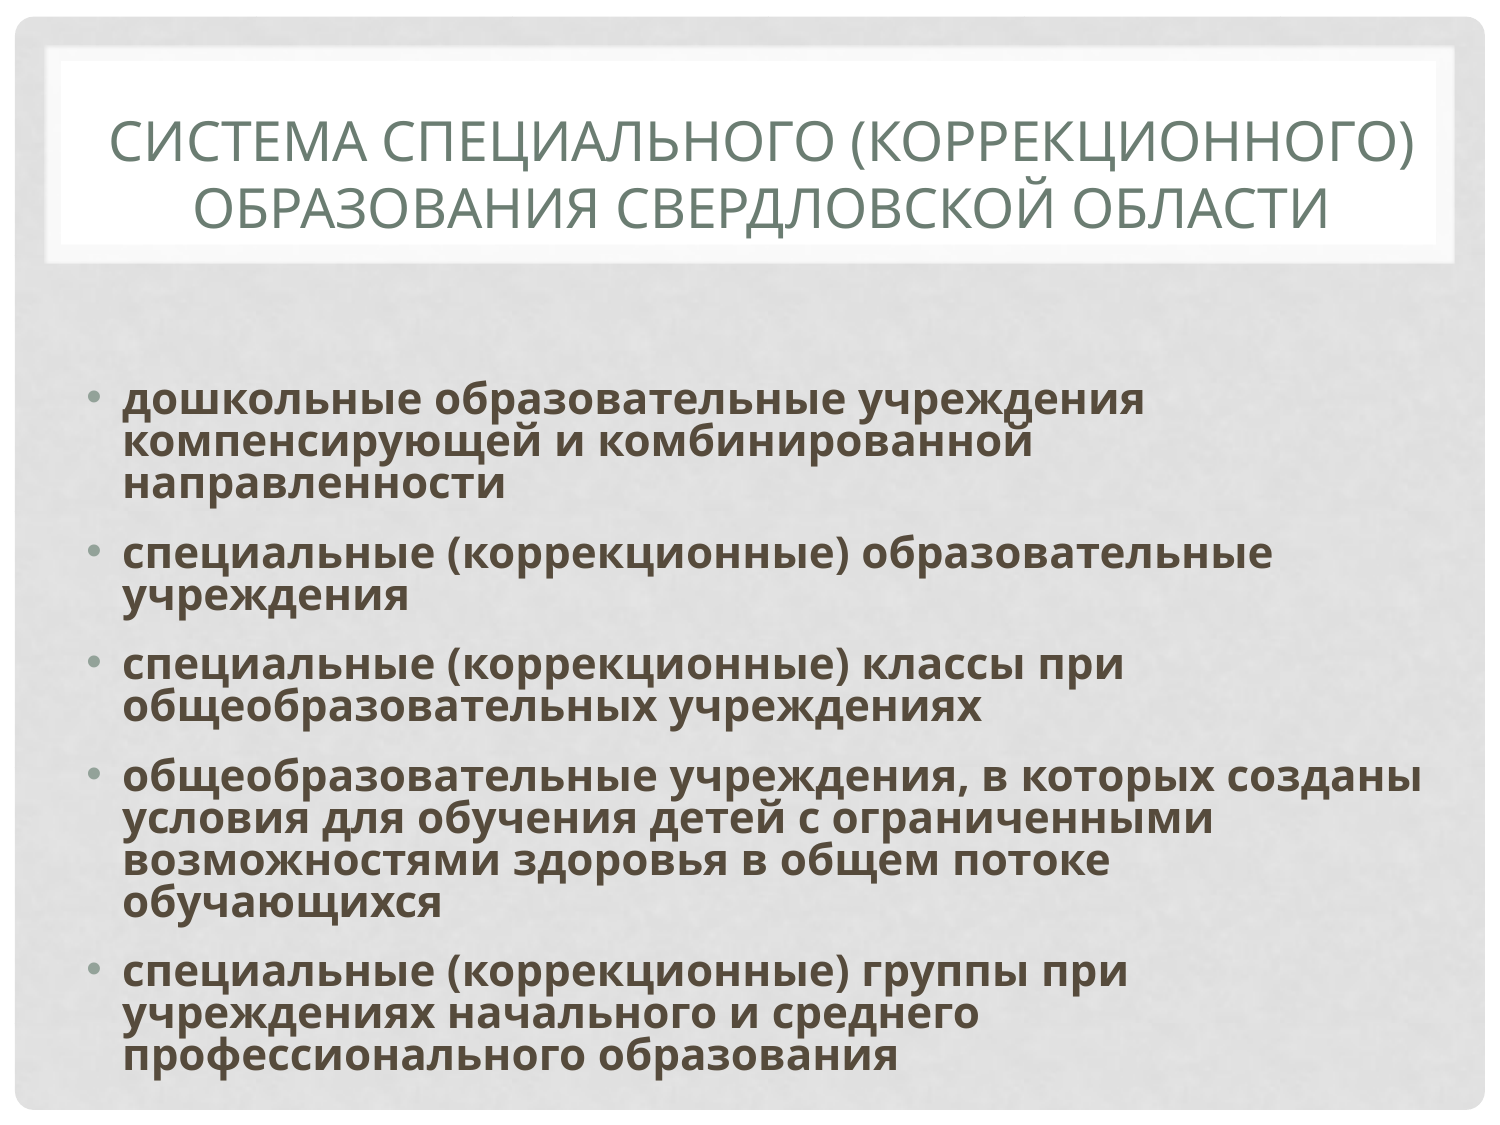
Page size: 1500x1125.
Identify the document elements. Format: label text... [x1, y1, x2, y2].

list дошкольные образовательные учреждения компенсирующей и комбинированной направленности специальные (коррекционные) образовательные учреждения специальные (коррекционные) классы при общеобразовательных учреждениях общеобразовательные учреждения, в которых созданы условия для обучения детей с ограниченными возможностями здоровья в общем потоке обучающихся специальные (коррекционные) группы при учреждениях начального и среднего профессионального образования [53, 373, 1447, 1094]
title Система специального (коррекционного) образования Свердловской области [76, 90, 1447, 256]
